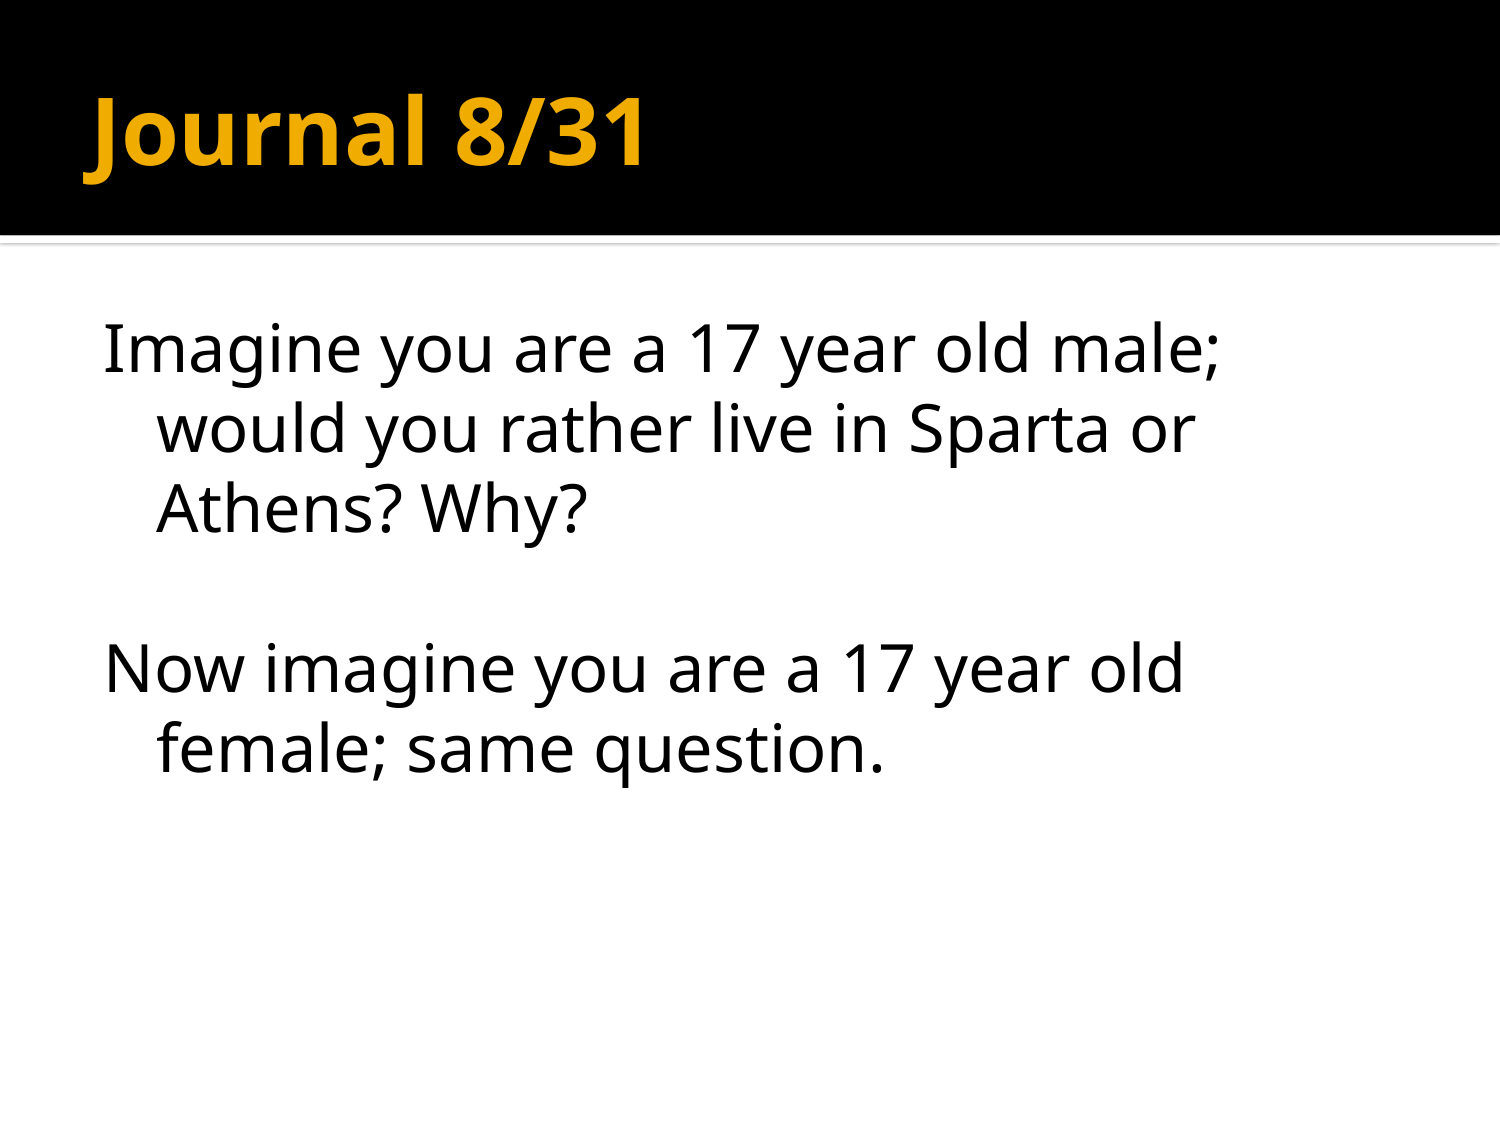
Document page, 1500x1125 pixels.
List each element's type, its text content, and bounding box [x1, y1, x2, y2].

list Imagine you are a 17 year old male; would you rather live in Sparta or Athens? Why? Now imagine you are a 17 year old female; same question. [75, 291, 1425, 1050]
title Journal 8/31 [75, 25, 1425, 231]
